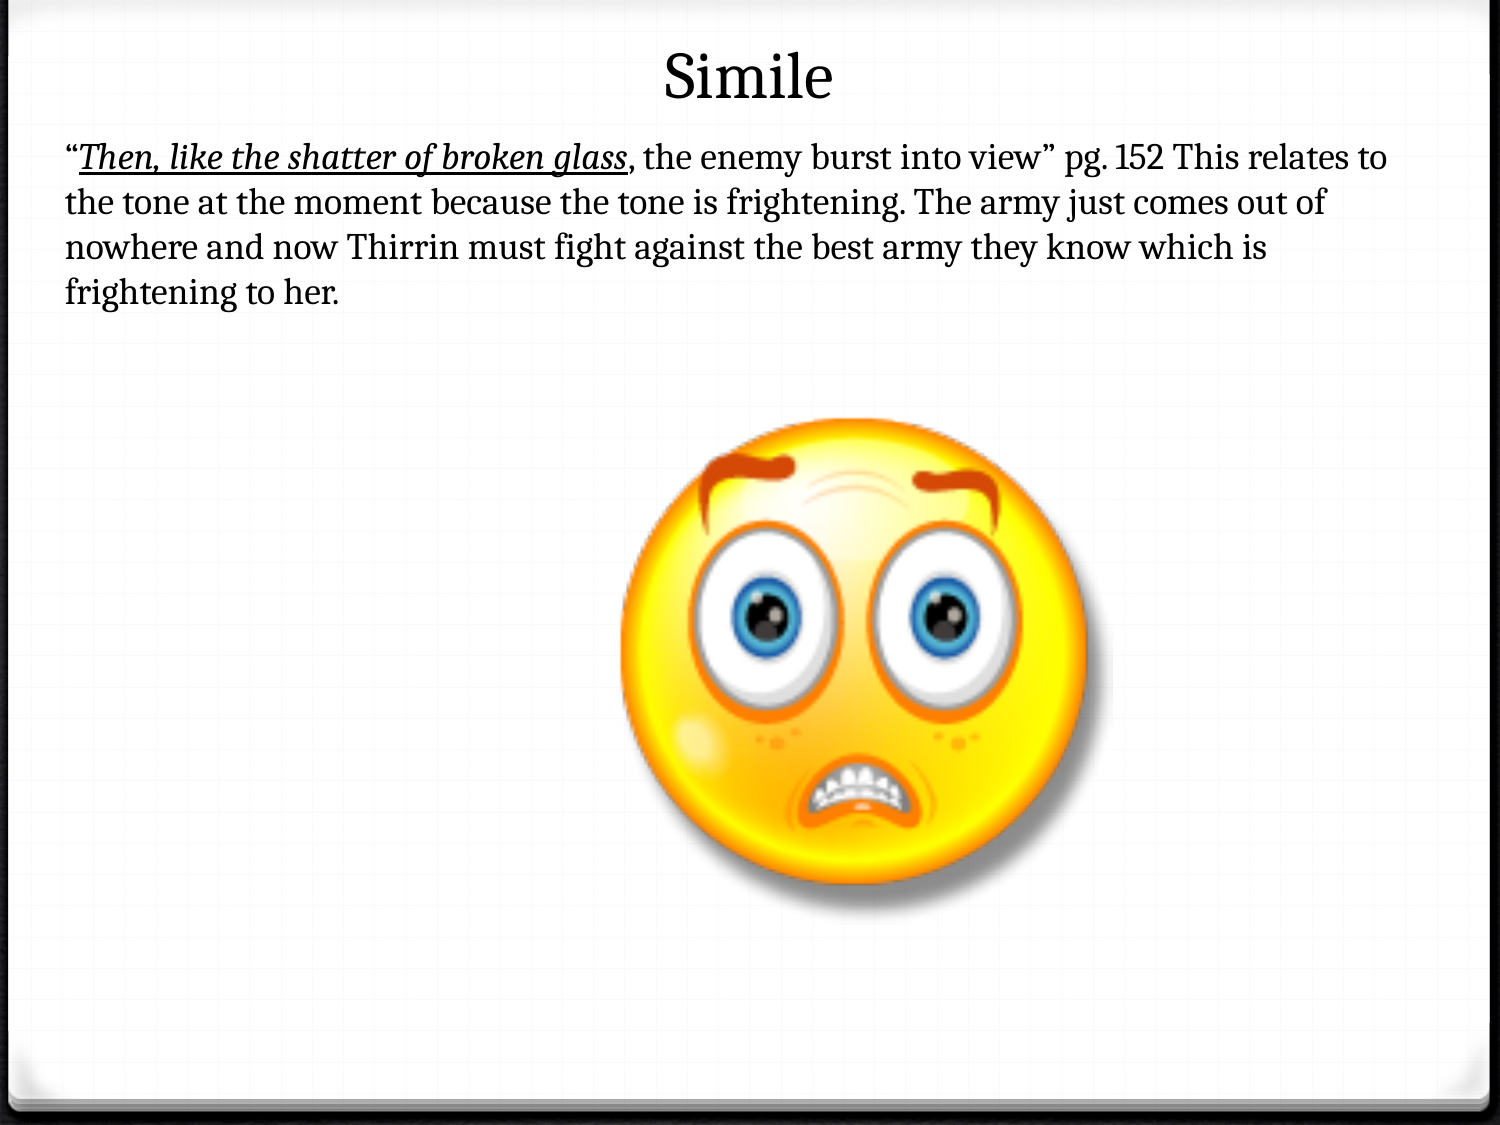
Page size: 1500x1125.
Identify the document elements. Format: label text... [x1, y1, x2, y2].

text_box Simile [62, 24, 1438, 120]
picture [0, 0, 1500, 1125]
text_box “Then, like the shatter of broken glass, the enemy burst into view” pg. 152 This relates to the tone at the moment because the tone is frightening. The army just comes out of nowhere and now Thirrin must fight against the best army they know which is frightening to her. [50, 124, 1438, 320]
